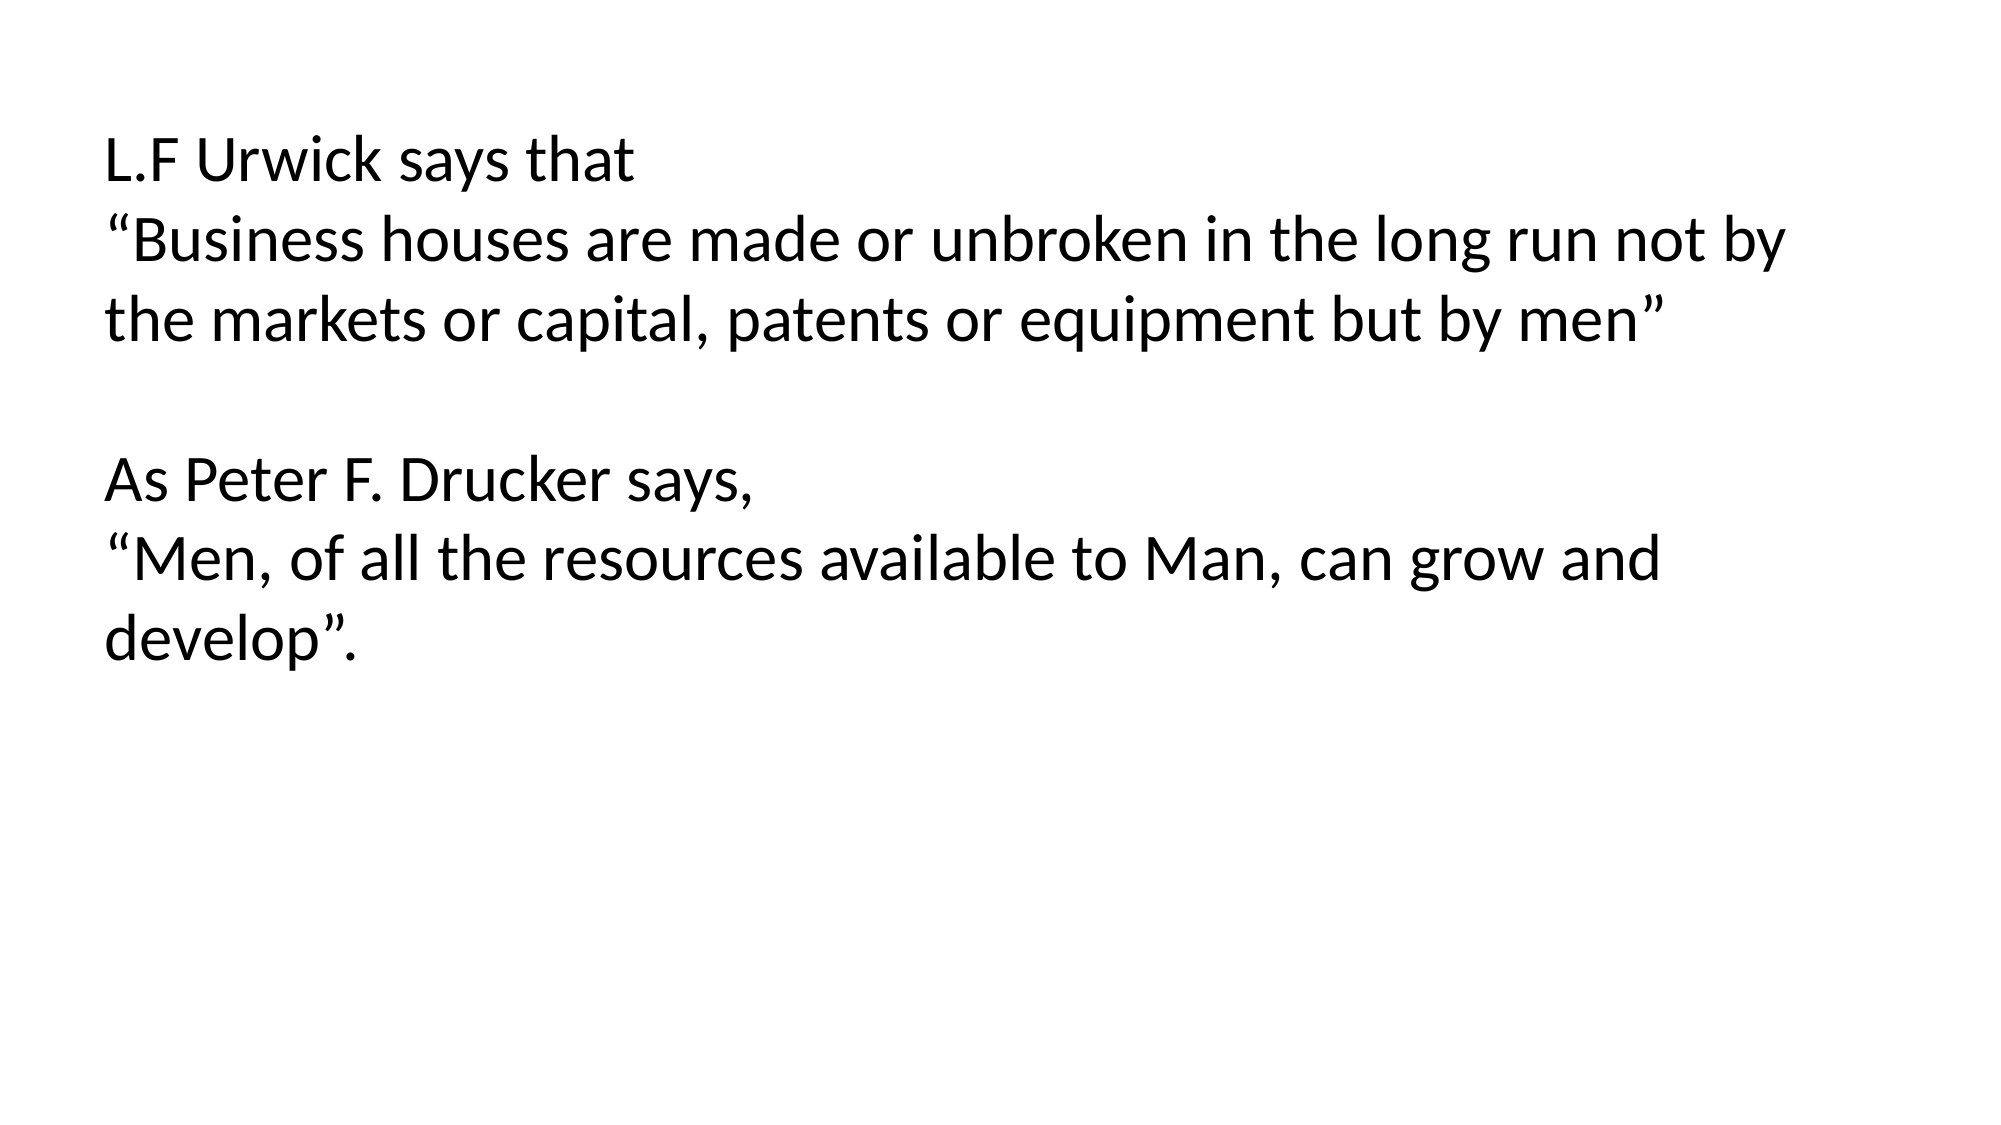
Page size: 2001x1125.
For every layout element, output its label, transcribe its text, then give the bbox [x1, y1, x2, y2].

text_box L.F Urwick says that “Business houses are made or unbroken in the long run not by the markets or capital, patents or equipment but by men” As Peter F. Drucker says, “Men, of all the resources available to Man, can grow and develop”. [89, 107, 1903, 682]
